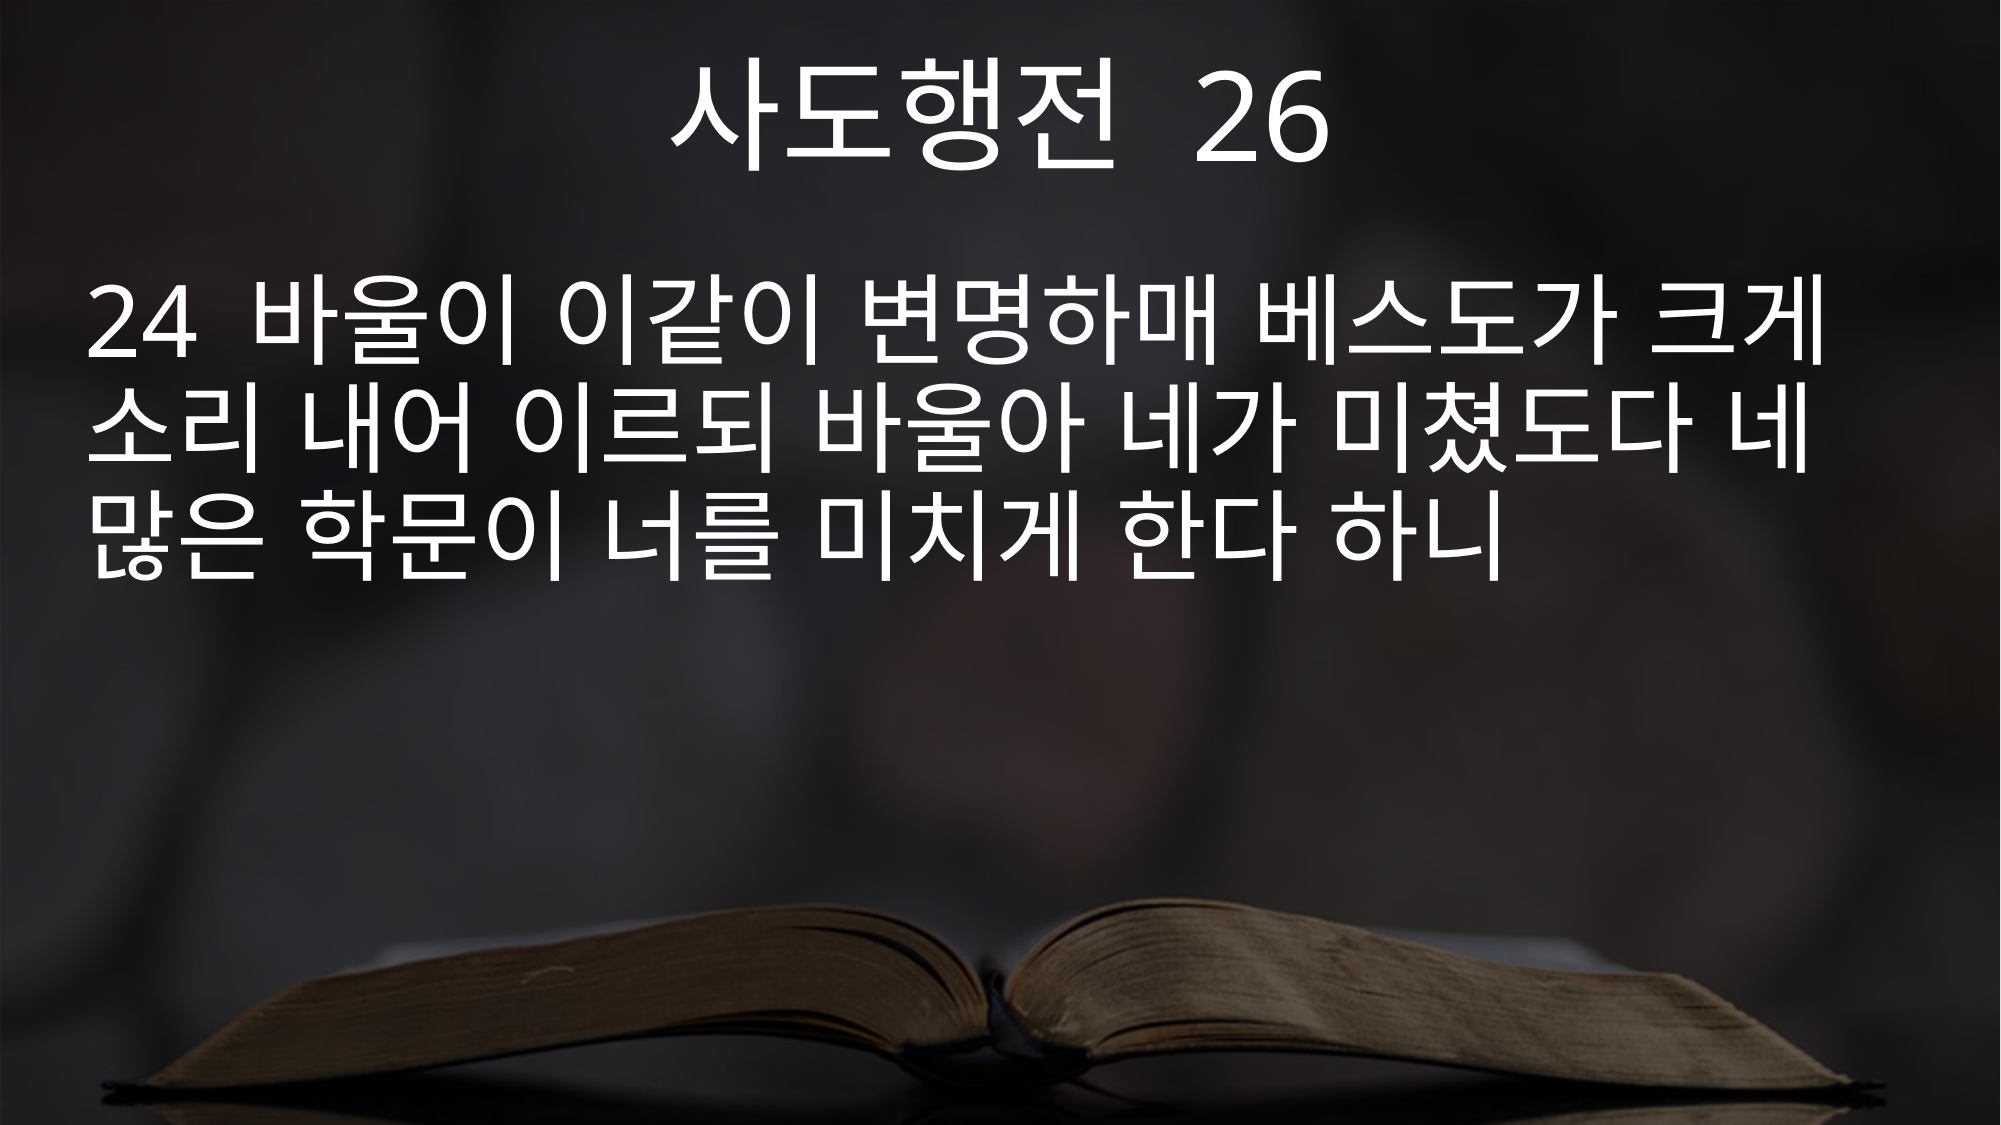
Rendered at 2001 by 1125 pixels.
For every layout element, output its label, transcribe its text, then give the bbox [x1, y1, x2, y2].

picture [0, 0, 2001, 1125]
list 24 바울이 이같이 변명하매 베스도가 크게 소리 내어 이르되 바울아 네가 미쳤도다 네 많은 학문이 너를 미치게 한다 하니 [69, 263, 1953, 423]
footer 사도행전 26 [0, 32, 2000, 192]
